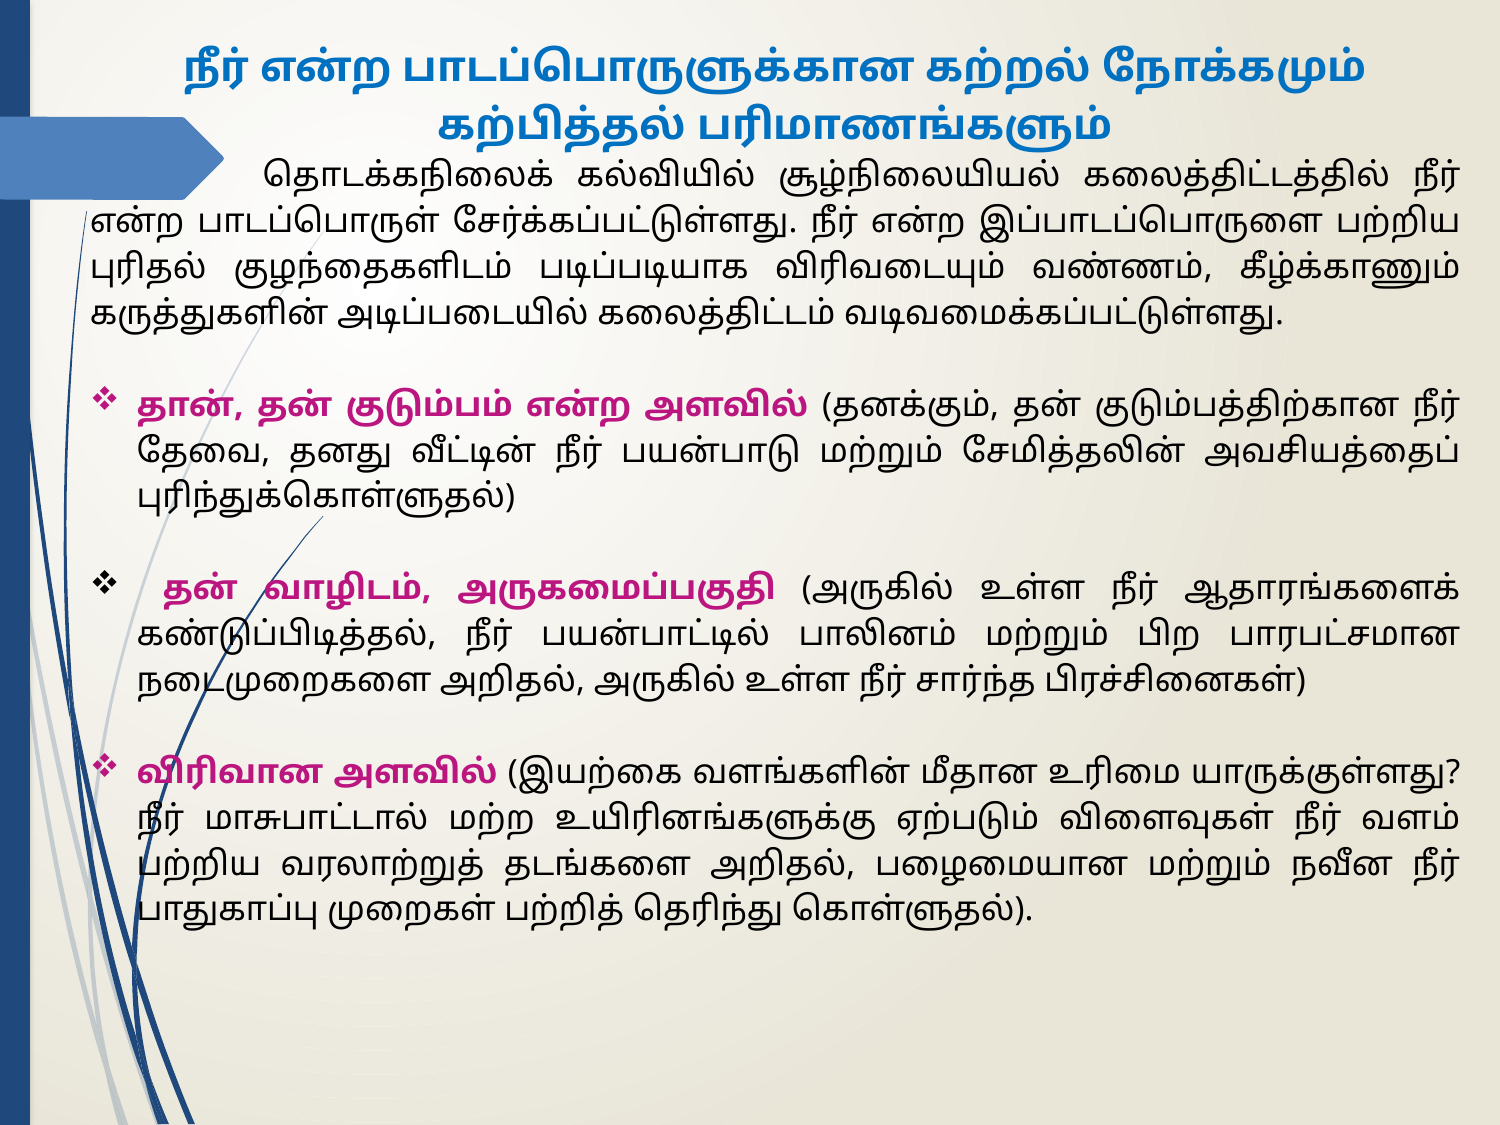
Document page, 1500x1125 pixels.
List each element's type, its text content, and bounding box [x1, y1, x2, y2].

text_box நீர் என்ற பாடப்பொருளுக்கான கற்றல் நோக்கமும் கற்பித்தல் பரிமாணங்களும் தொடக்கநிலைக் கல்வியில் சூழ்நிலையியல் கலைத்திட்டத்தில் நீர் என்ற பாடப்பொருள் சேர்க்கப்பட்டுள்ளது. நீர் என்ற இப்பாடப்பொருளை பற்றிய புரிதல் குழந்தைகளிடம் படிப்படியாக விரிவடையும் வண்ணம், கீழ்க்காணும் கருத்துகளின் அடிப்படையில் கலைத்திட்டம் வடிவமைக்கப்பட்டுள்ளது. தான், தன் குடும்பம் என்ற அளவில் (தனக்கும், தன் குடும்பத்திற்கான நீர் தேவை, தனது வீட்டின் நீர் பயன்பாடு மற்றும் சேமித்தலின் அவசியத்தைப் புரிந்துக்கொள்ளுதல்) தன் வாழிடம், அருகமைப்பகுதி (அருகில் உள்ள நீர் ஆதாரங்களைக் கண்டுப்பிடித்தல், நீர் பயன்பாட்டில் பாலினம் மற்றும் பிற பாரபட்சமான நடைமுறைகளை அறிதல், அருகில் உள்ள நீர் சார்ந்த பிரச்சினைகள்) விரிவான அளவில் (இயற்கை வளங்களின் மீதான உரிமை யாருக்குள்ளது? நீர் மாசுபாட்டால் மற்ற உயிரினங்களுக்கு ஏற்படும் விளைவுகள் நீர் வளம் பற்றிய வரலாற்றுத் தடங்களை அறிதல், பழைமையான மற்றும் நவீன நீர் பாதுகாப்பு முறைகள் பற்றித் தெரிந்து கொள்ளுதல்). [75, 24, 1475, 935]
